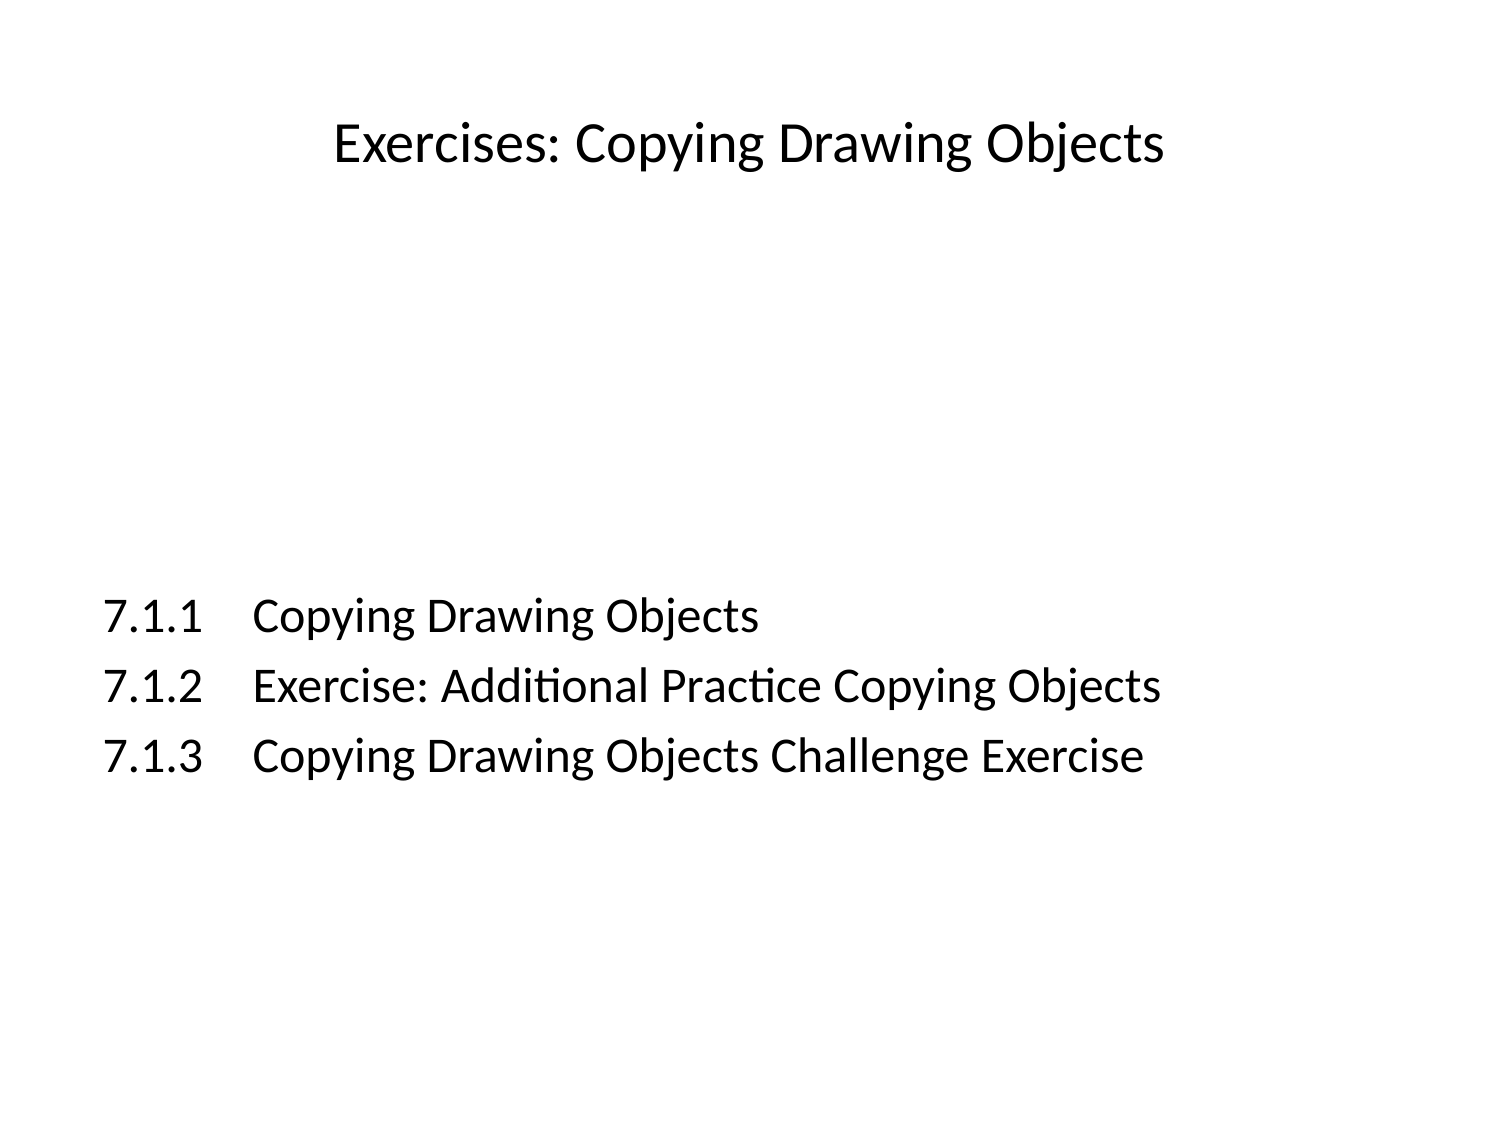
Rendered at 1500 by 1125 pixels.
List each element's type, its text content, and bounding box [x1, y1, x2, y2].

title Exercises: Copying Drawing Objects [75, 45, 1425, 233]
list 7.1.1 Copying Drawing Objects 7.1.2 Exercise: Additional Practice Copying Objects 7.1.3 Copying Drawing Objects Challenge Exercise [87, 575, 1363, 1025]
